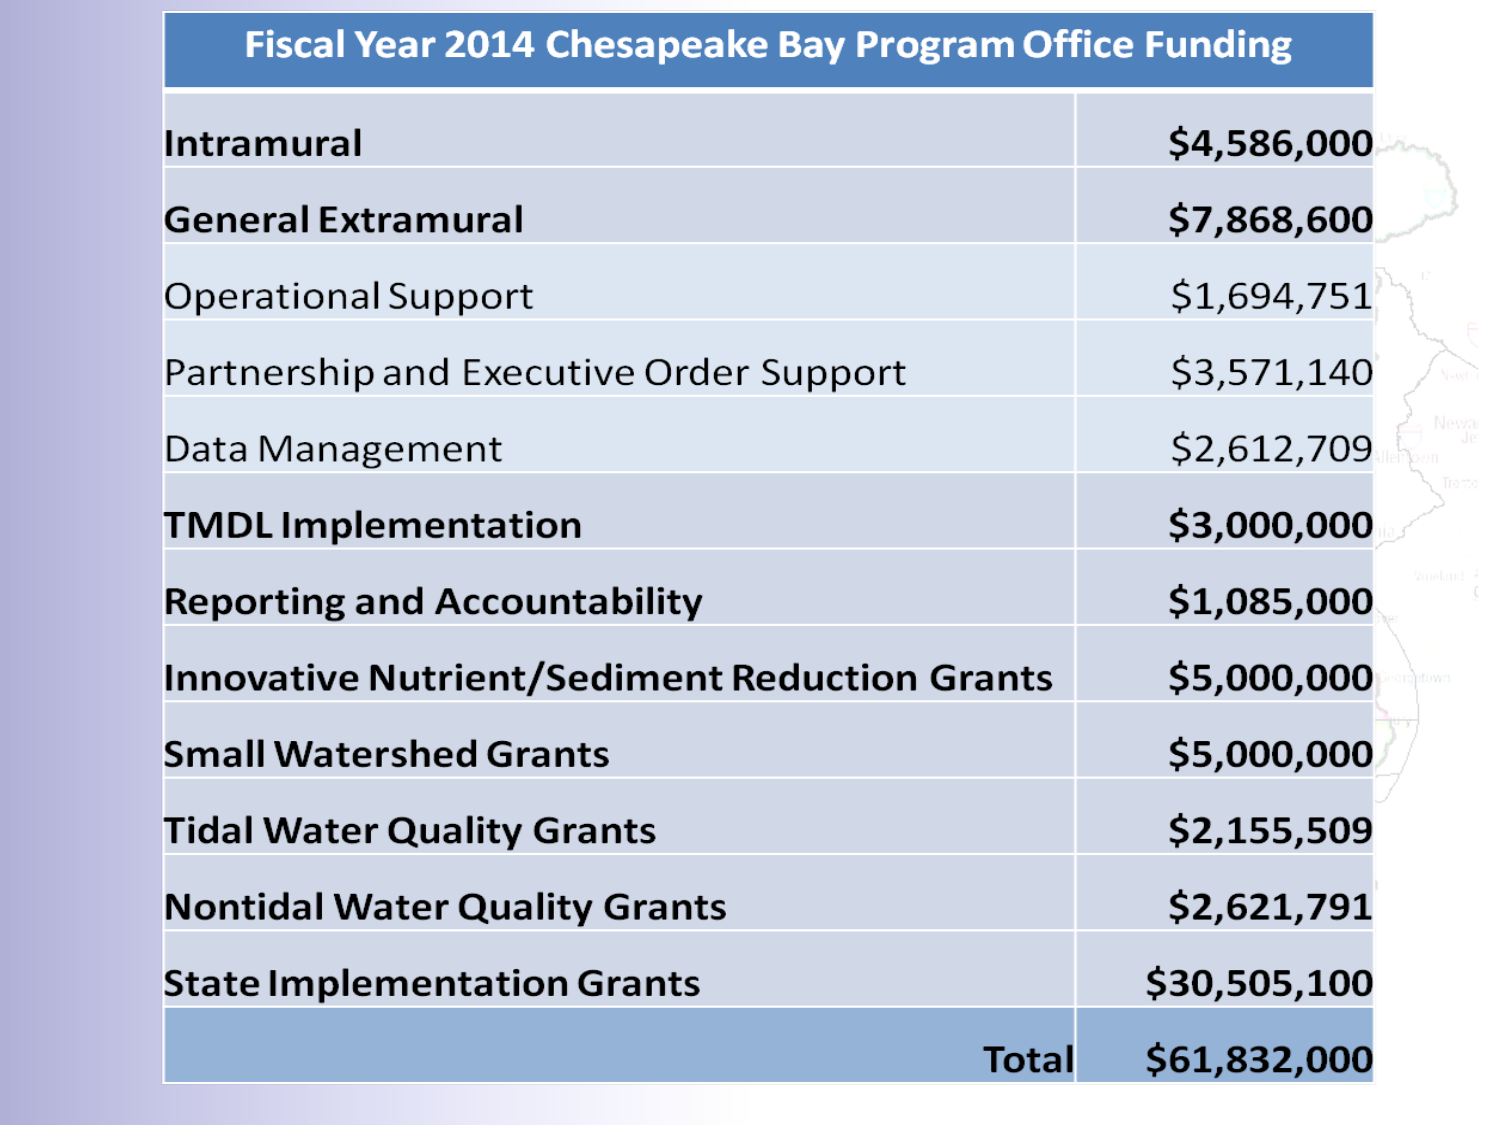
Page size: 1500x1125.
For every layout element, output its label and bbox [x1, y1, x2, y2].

picture [149, 0, 1388, 1096]
